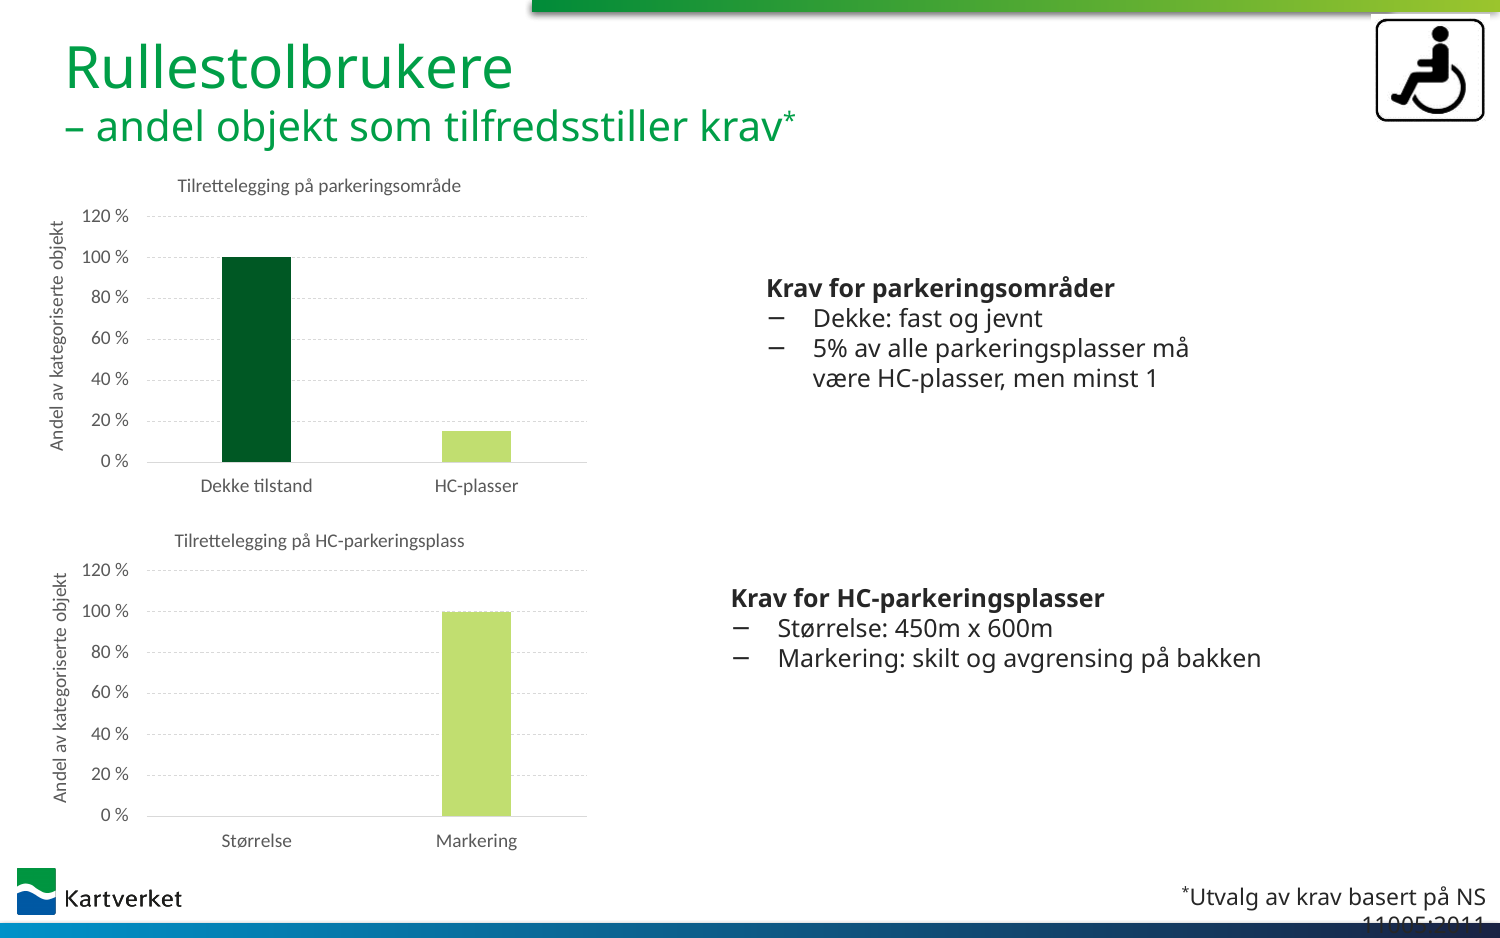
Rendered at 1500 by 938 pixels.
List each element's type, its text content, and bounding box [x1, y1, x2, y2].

text_box Rullestolbrukere – andel objekt som tilfredsstiller krav* [49, 23, 1431, 158]
text_box Krav for parkeringsområder Dekke: fast og jevnt 5% av alle parkeringsplasser må være HC-plasser, men minst 1 [751, 264, 1232, 400]
picture [41, 520, 598, 859]
picture [1371, 13, 1491, 127]
text_box *Utvalg av krav basert på NS 11005:2011 [1068, 873, 1500, 938]
text_box Krav for HC-parkeringsplasser Størrelse: 450m x 600m Markering: skilt og avgrensing på bakken [715, 574, 1278, 680]
picture [41, 166, 598, 505]
